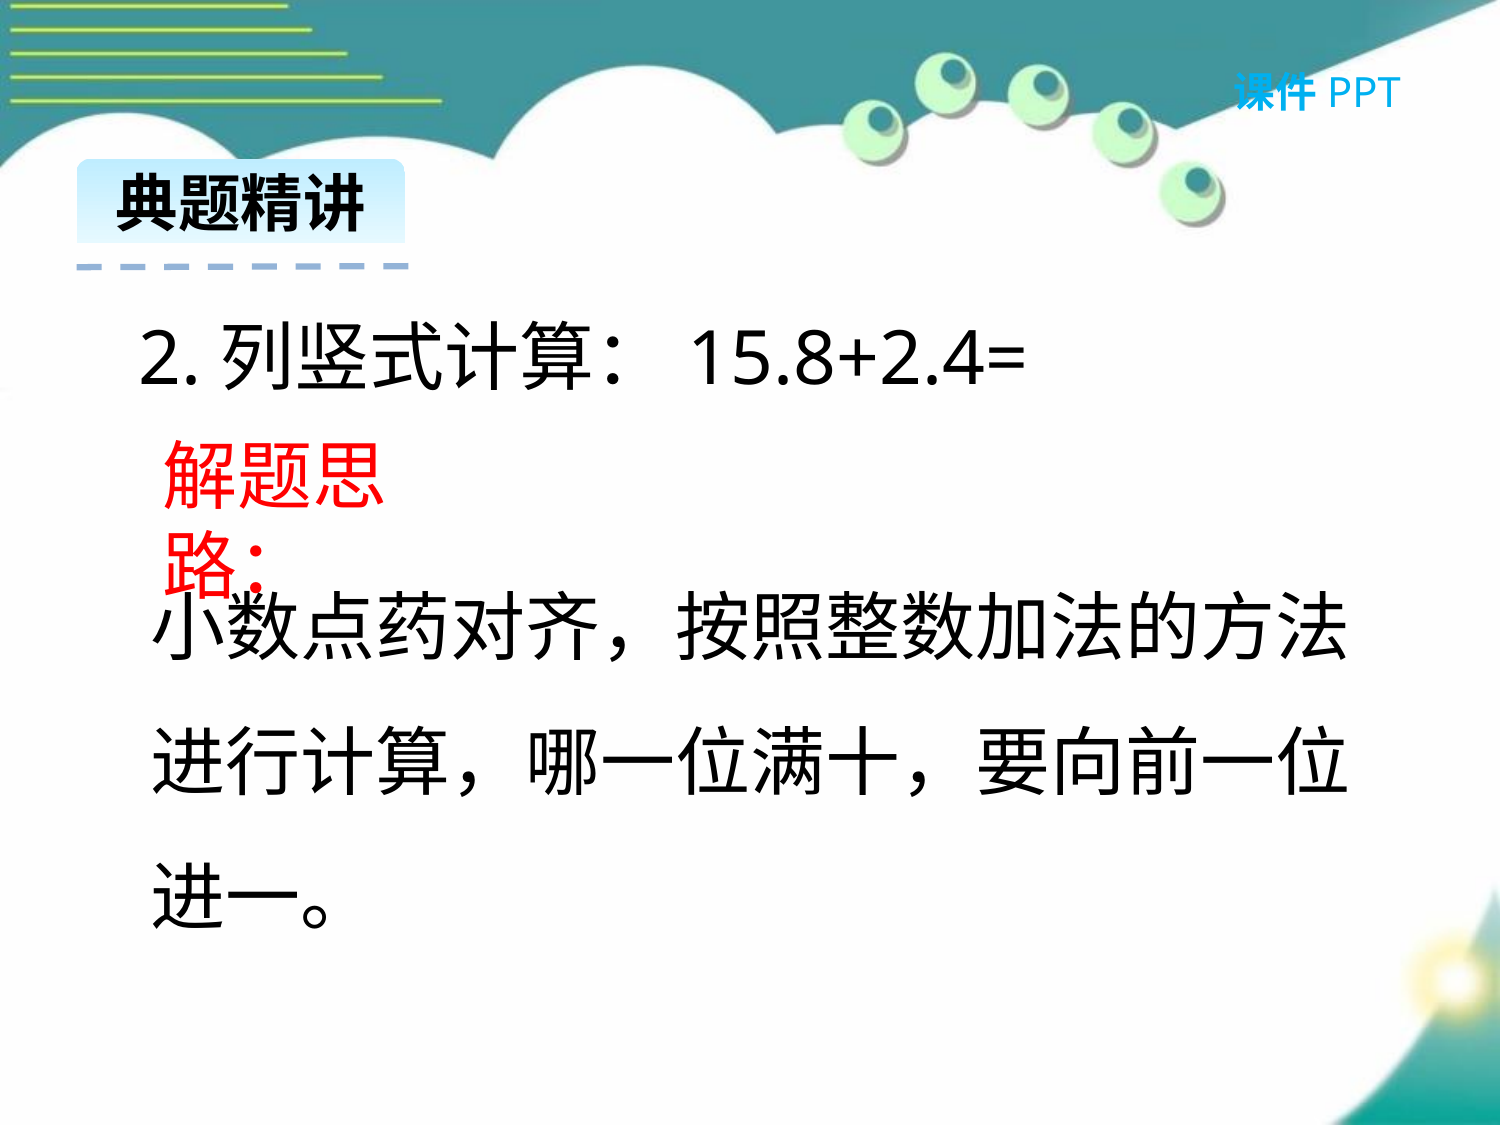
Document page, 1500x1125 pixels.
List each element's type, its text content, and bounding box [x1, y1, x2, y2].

text_box 典题精讲 [76, 158, 405, 244]
text_box 2.列竖式计算：15.8+2.4= [123, 302, 1250, 408]
picture [0, 0, 1500, 1125]
text_box 小数点药对齐，按照整数加法的方法进行计算，哪一位满十，要向前一位进一。 [135, 527, 1412, 947]
text_box 课件PPT [1218, 58, 1418, 124]
text_box 解题思路： [147, 420, 538, 527]
